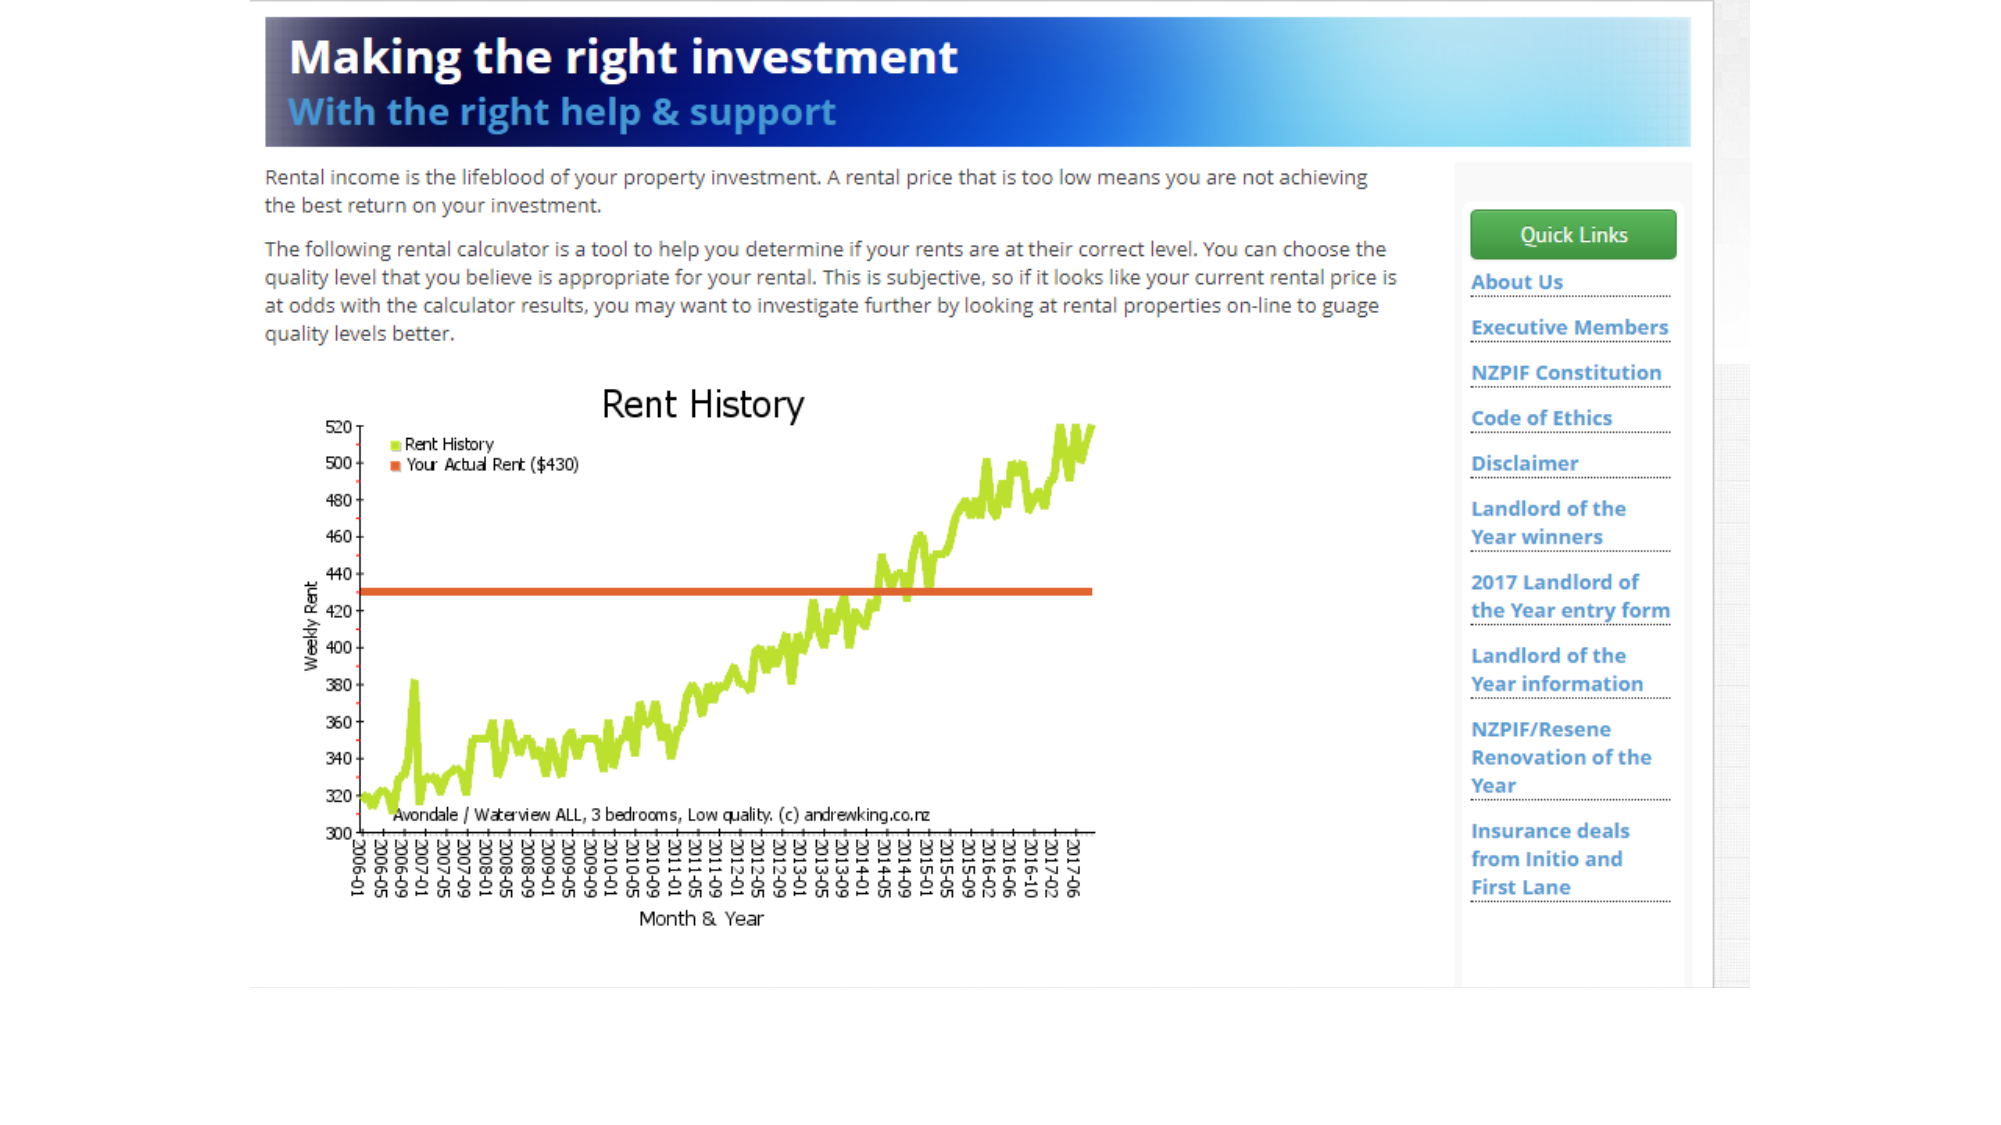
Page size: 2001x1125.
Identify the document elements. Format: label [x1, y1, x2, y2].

picture [249, 0, 1751, 988]
